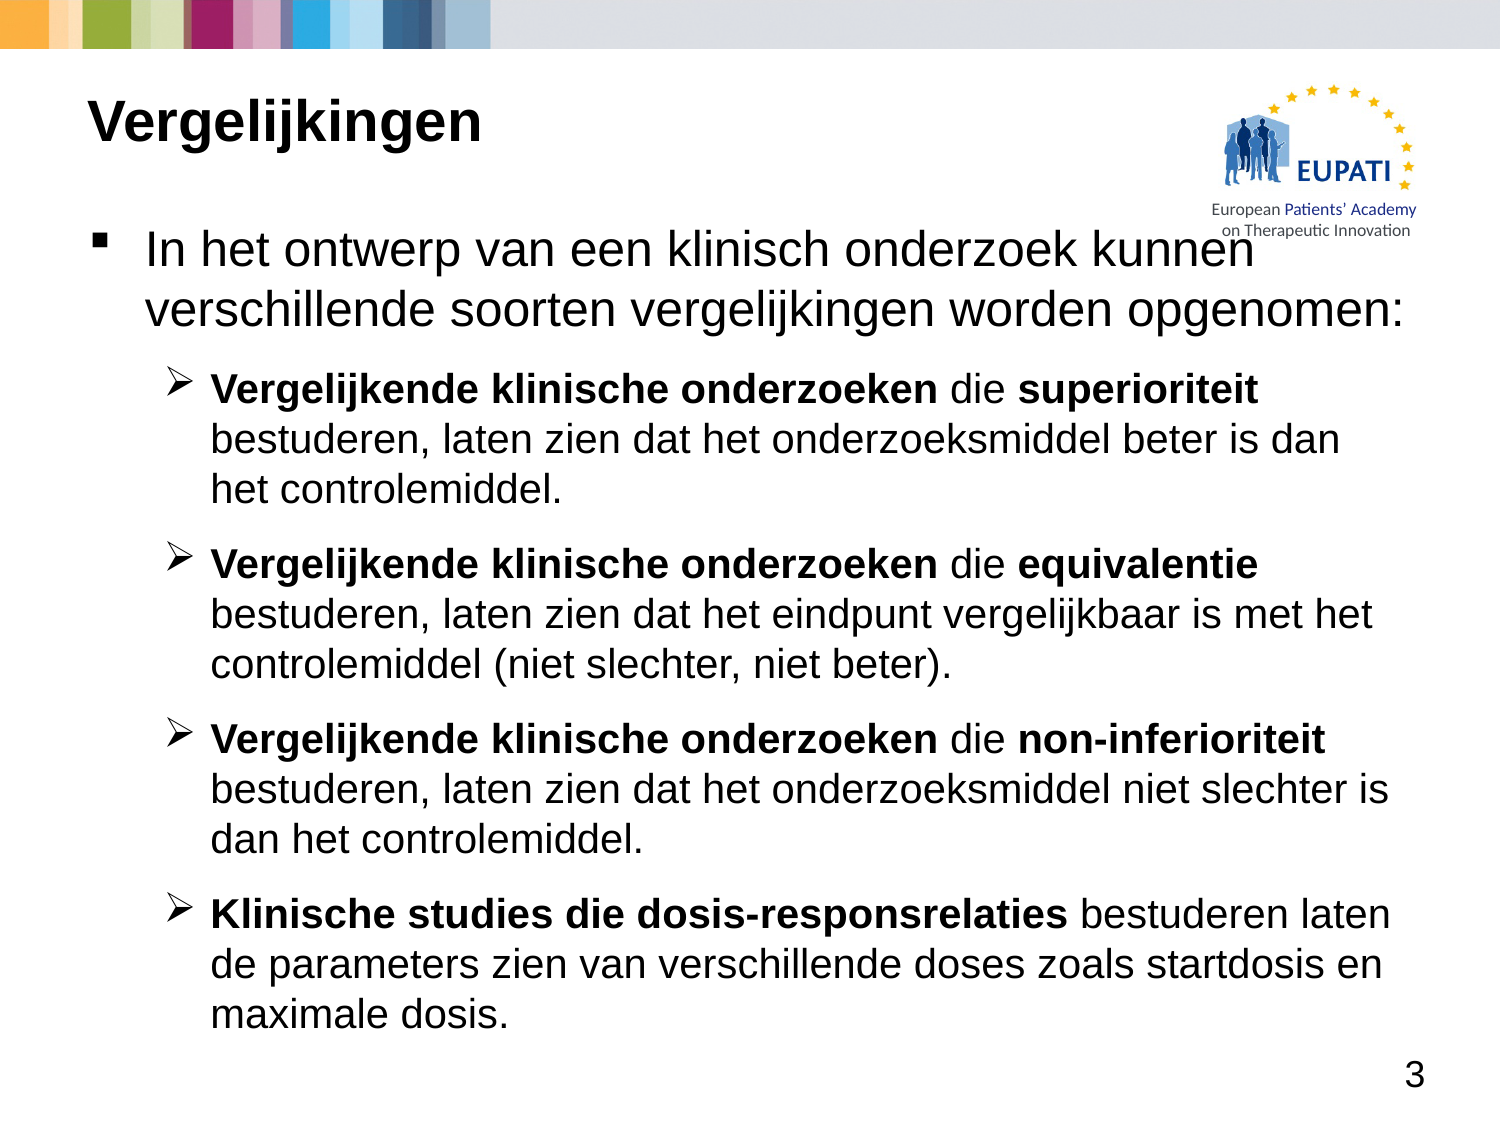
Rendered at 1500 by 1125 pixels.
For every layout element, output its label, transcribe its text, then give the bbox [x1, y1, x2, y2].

picture [1218, 81, 1420, 191]
picture [0, 0, 1500, 49]
list In het ontwerp van een klinisch onderzoek kunnen verschillende soorten vergelijkingen worden opgenomen: Vergelijkende klinische onderzoeken die superioriteit bestuderen, laten zien dat het onderzoeksmiddel beter is dan het controlemiddel. Vergelijkende klinische onderzoeken die equivalentie bestuderen, laten zien dat het eindpunt vergelijkbaar is met het controlemiddel (niet slechter, niet beter). Vergelijkende klinische onderzoeken die non-inferioriteit bestuderen, laten zien dat het onderzoeksmiddel niet slechter is dan het controlemiddel. Klinische studies die dosis-responsrelaties bestuderen laten de parameters zien van verschillende doses zoals startdosis en maximale dosis. [73, 209, 1424, 952]
slide_number 3 [1090, 1042, 1441, 1103]
title Vergelijkingen [72, 75, 1141, 231]
